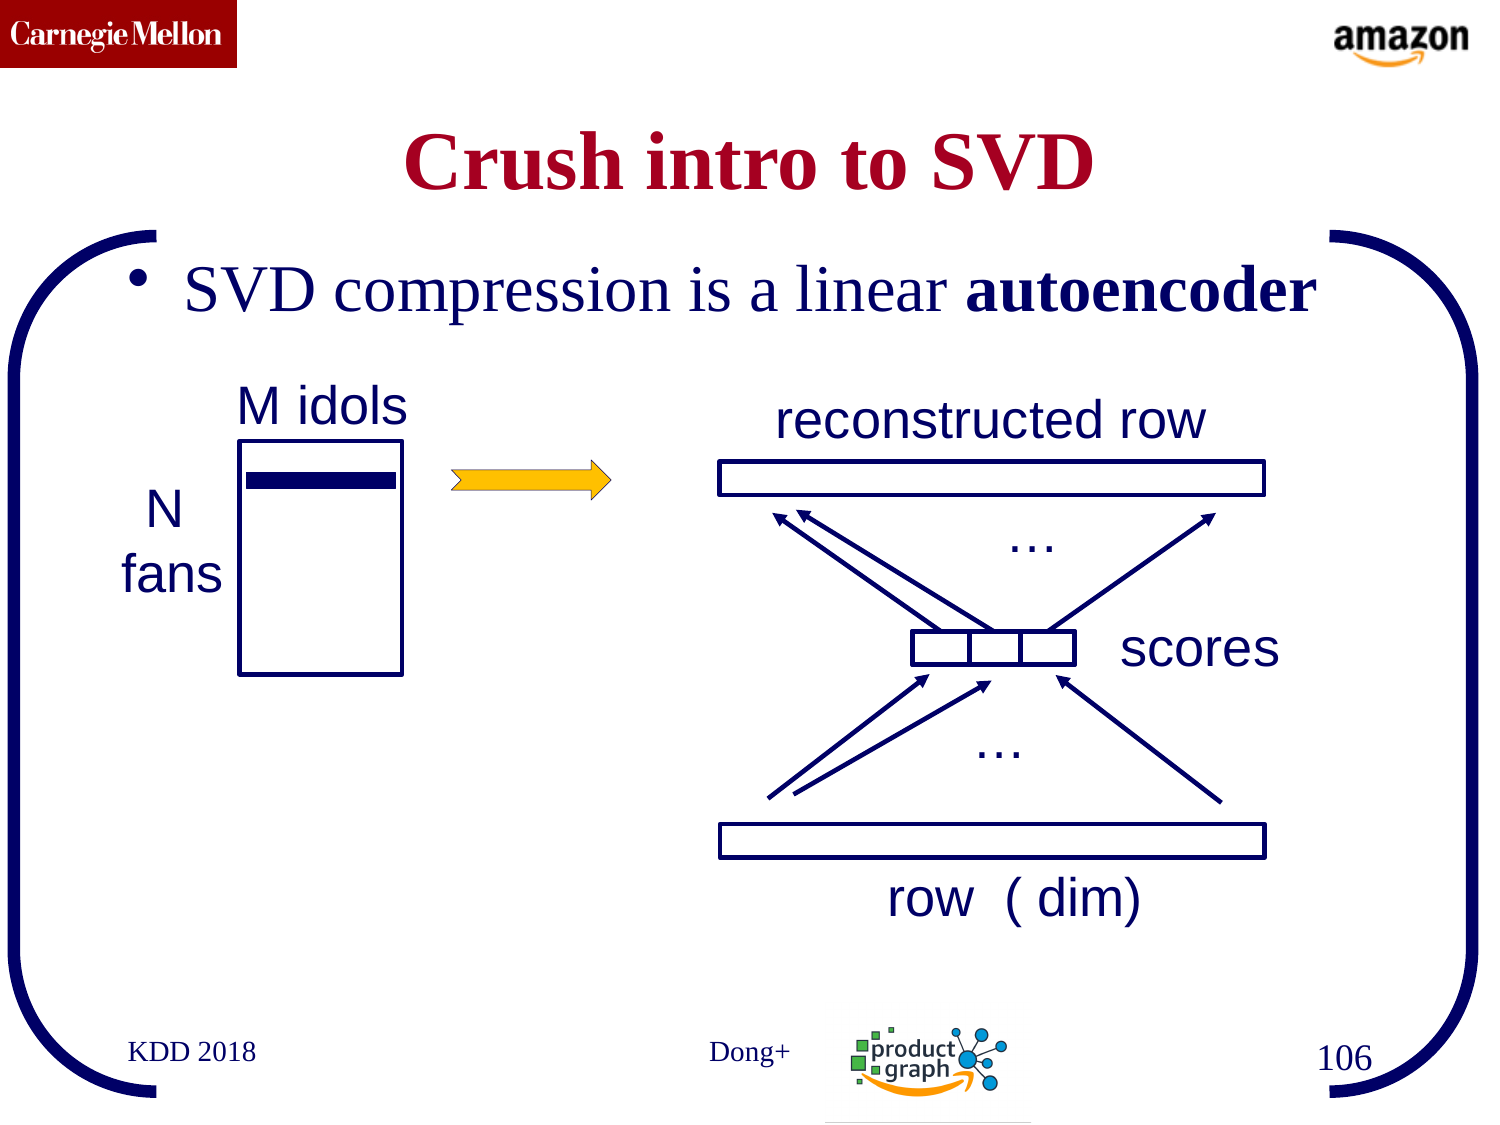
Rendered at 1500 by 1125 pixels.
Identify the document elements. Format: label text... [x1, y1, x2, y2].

text_box N fans [91, 466, 254, 611]
slide_number KDD 2018 [112, 1024, 426, 1101]
text_box [451, 459, 612, 501]
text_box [1047, 512, 1217, 632]
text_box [767, 673, 930, 799]
list SVD compression is a linear autoencoder [112, 237, 1388, 370]
text_box [912, 640, 970, 665]
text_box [771, 512, 792, 632]
footer Dong+ [512, 1024, 988, 1101]
text_box … [996, 697, 1050, 778]
picture [0, 0, 237, 68]
text_box M idols [206, 362, 440, 443]
picture [1322, 4, 1484, 88]
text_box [795, 509, 994, 632]
text_box [970, 631, 1020, 665]
text_box [1020, 631, 1075, 665]
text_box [793, 680, 992, 795]
text_box [720, 823, 1265, 858]
slide_number 106 [1074, 1024, 1388, 1101]
text_box [246, 472, 396, 488]
text_box scores [1089, 605, 1312, 686]
text_box [13, 243, 1473, 1092]
title Crush intro to SVD [112, 99, 1388, 213]
text_box [239, 443, 403, 675]
text_box [719, 461, 1265, 496]
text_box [1055, 674, 1222, 804]
text_box … [902, 490, 1163, 571]
